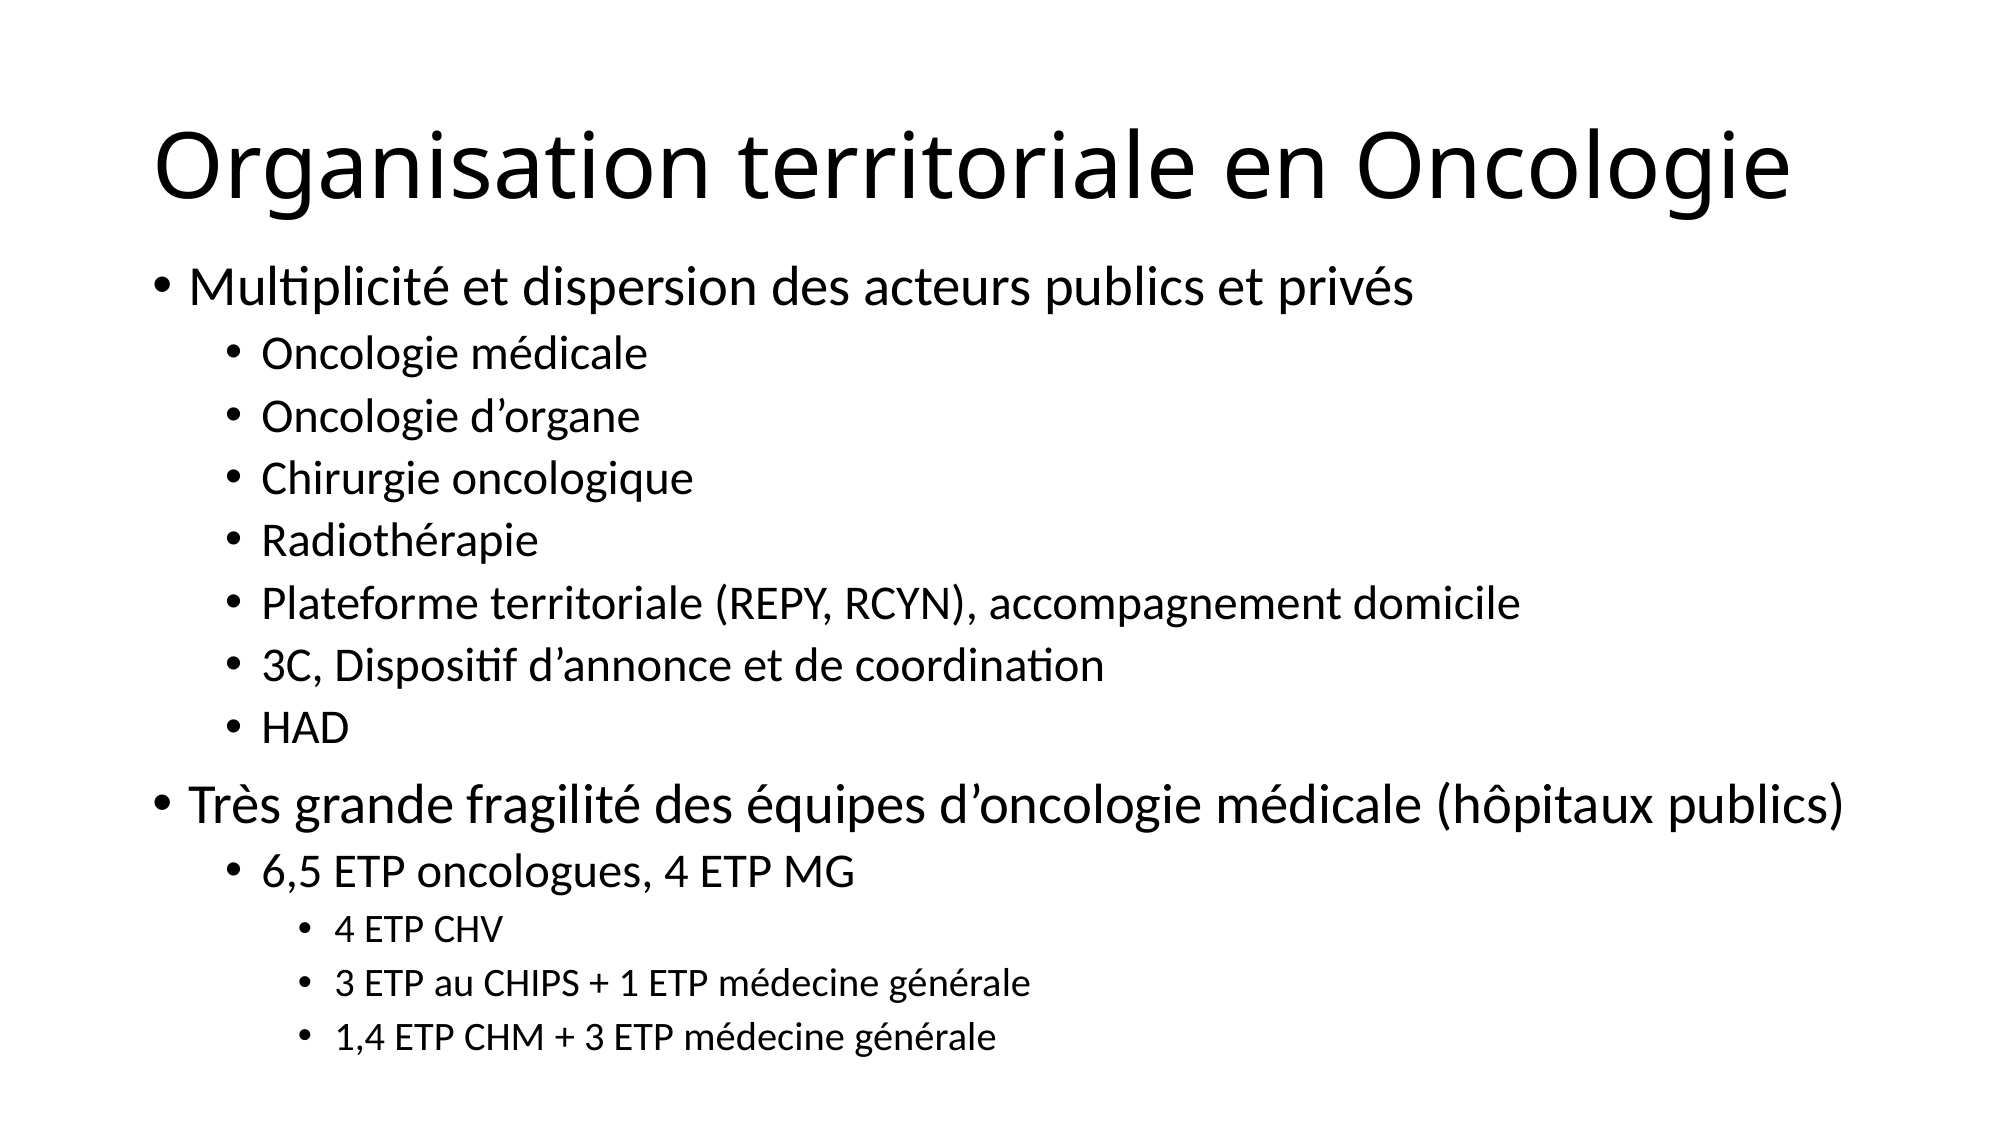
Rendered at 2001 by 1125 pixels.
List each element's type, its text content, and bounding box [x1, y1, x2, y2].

title Organisation territoriale en Oncologie [137, 59, 1863, 249]
list Multiplicité et dispersion des acteurs publics et privés Oncologie médicale Oncologie d’organe Chirurgie oncologique Radiothérapie Plateforme territoriale (REPY, RCYN), accompagnement domicile 3C, Dispositif d’annonce et de coordination HAD Très grande fragilité des équipes d’oncologie médicale (hôpitaux publics) 6,5 ETP oncologues, 4 ETP MG 4 ETP CHV 3 ETP au CHIPS + 1 ETP médecine générale 1,4 ETP CHM + 3 ETP médecine générale [137, 249, 1863, 1125]
